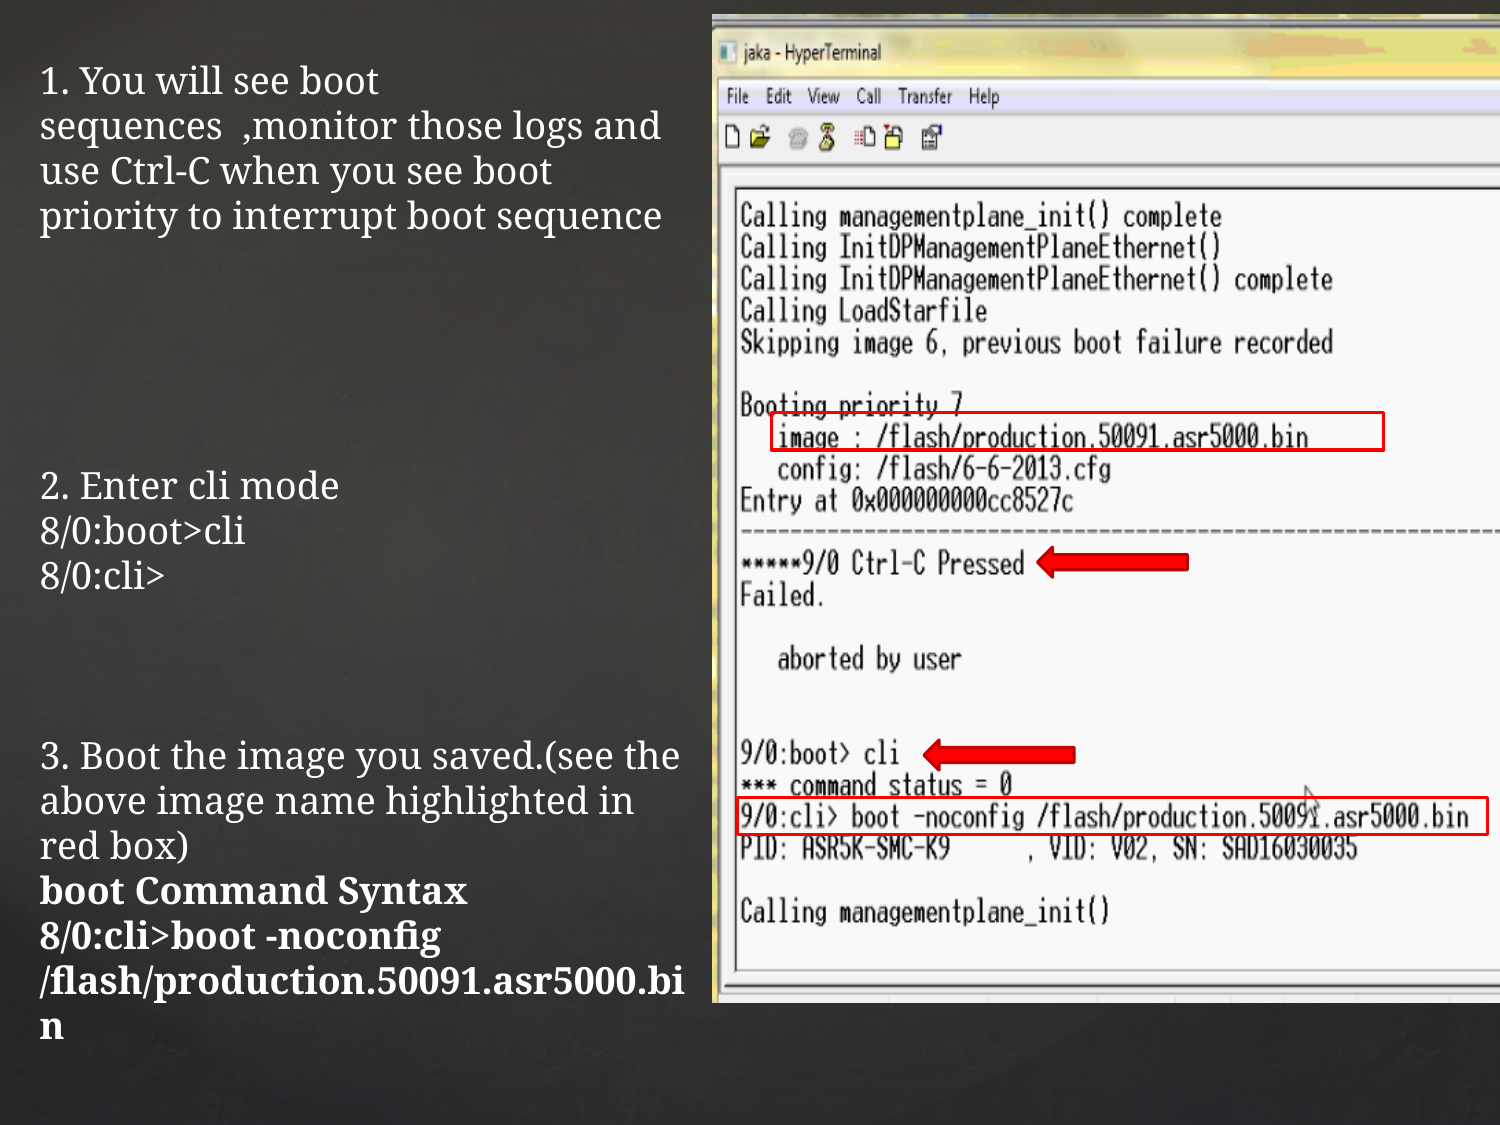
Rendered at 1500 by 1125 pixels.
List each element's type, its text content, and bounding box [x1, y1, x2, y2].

text_box 1. You will see boot sequences ,monitor those logs and use Ctrl-C when you see boot priority to interrupt boot sequence 2. Enter cli mode 8/0:boot>cli 8/0:cli> 3. Boot the image you saved.(see the above image name highlighted in red box) boot Command Syntax 8/0:cli>boot -noconfig /flash/production.50091.asr5000.bin [24, 49, 713, 1125]
picture [711, 14, 1500, 1003]
